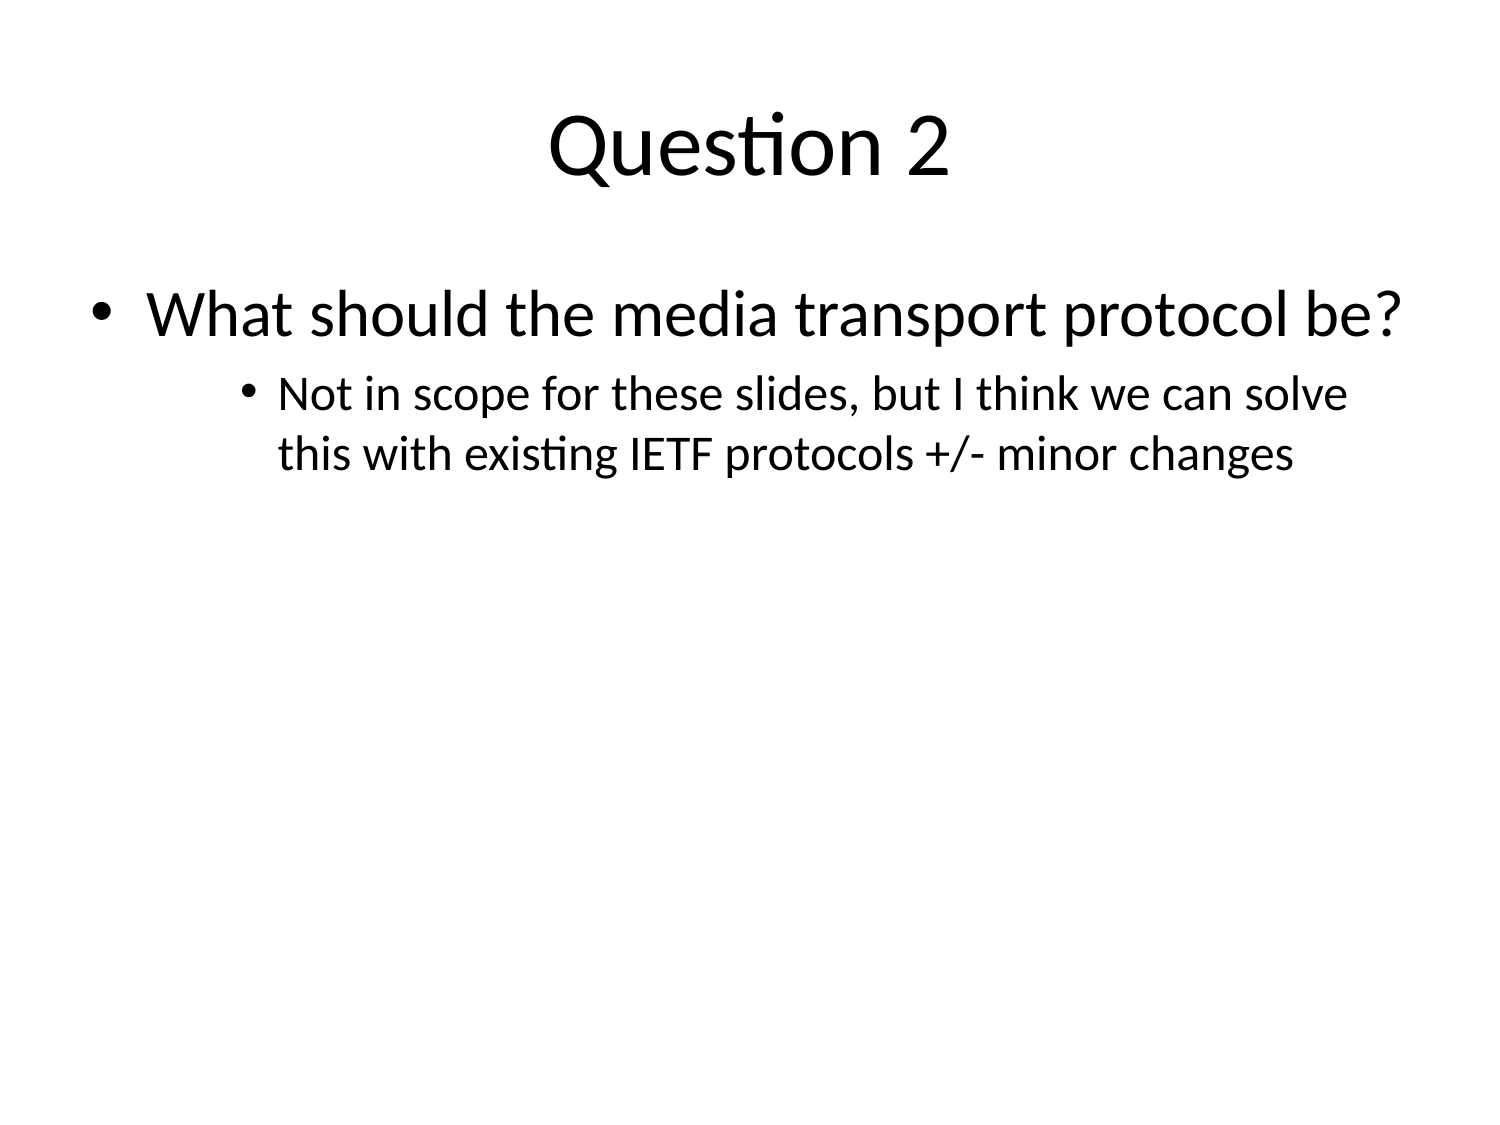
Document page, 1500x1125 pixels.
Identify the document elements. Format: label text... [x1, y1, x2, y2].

title Question 2 [75, 45, 1425, 233]
list What should the media transport protocol be? Not in scope for these slides, but I think we can solve this with existing IETF protocols +/- minor changes [75, 262, 1425, 1005]
